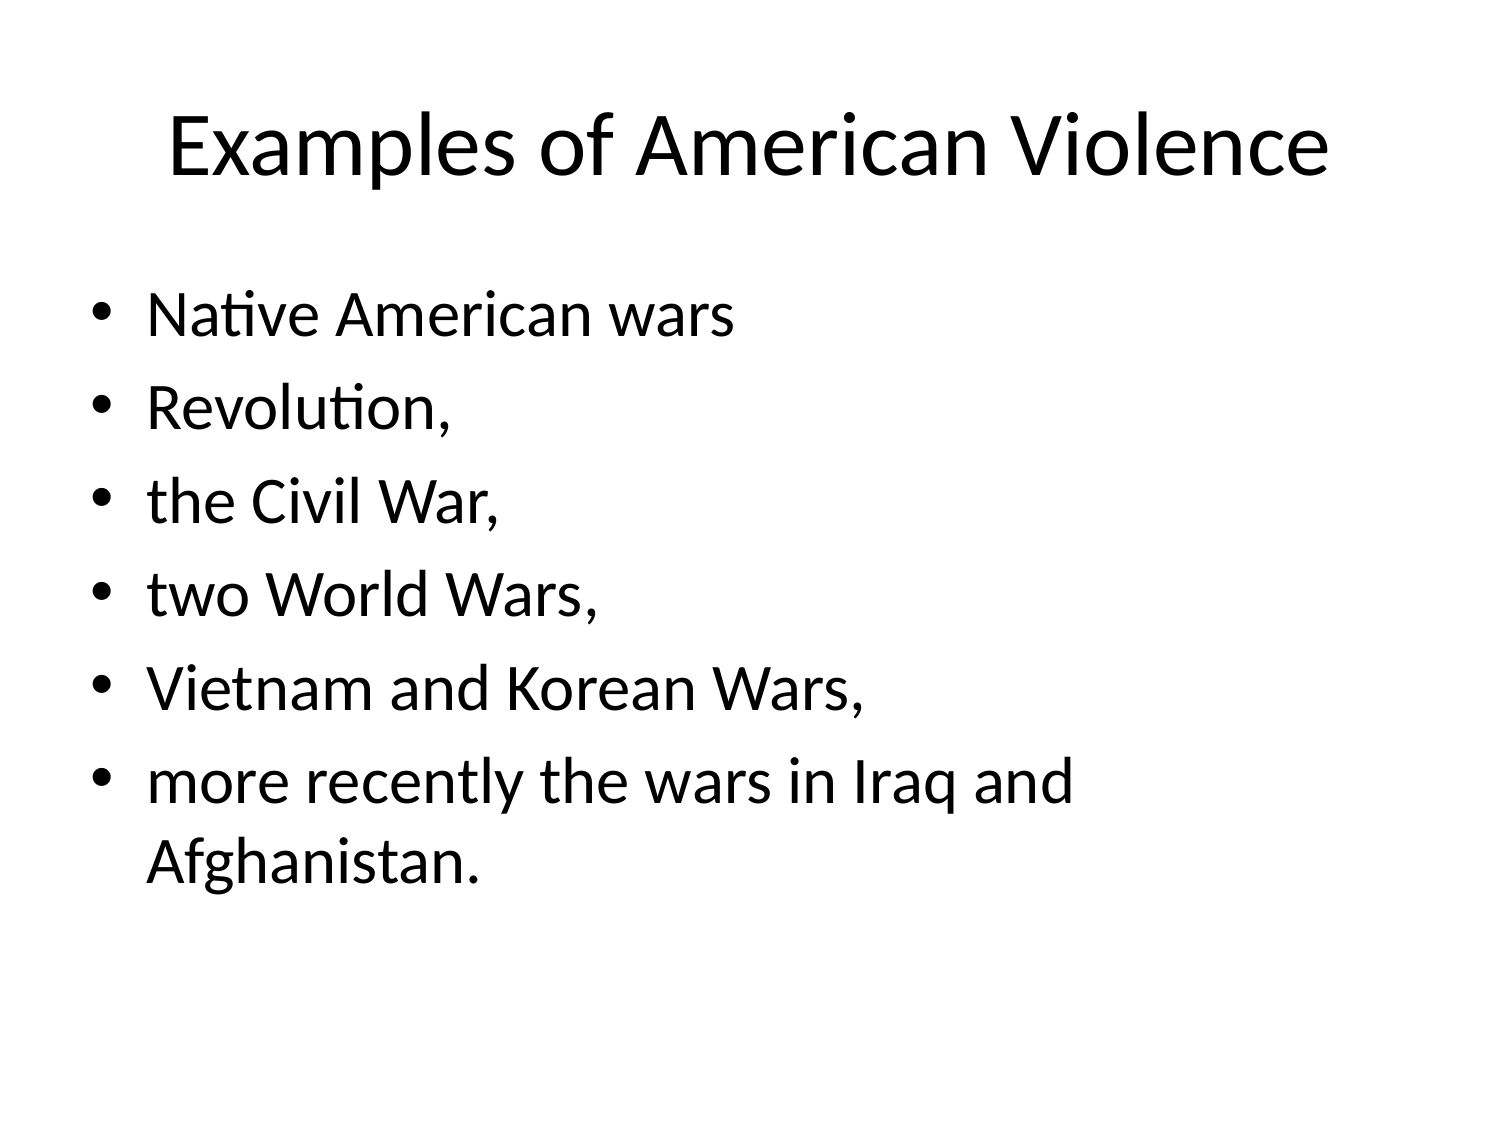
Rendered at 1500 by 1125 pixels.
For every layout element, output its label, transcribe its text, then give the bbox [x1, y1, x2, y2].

title Examples of American Violence [75, 45, 1425, 233]
list Native American wars Revolution, the Civil War, two World Wars, Vietnam and Korean Wars, more recently the wars in Iraq and Afghanistan. [75, 262, 1425, 1005]
